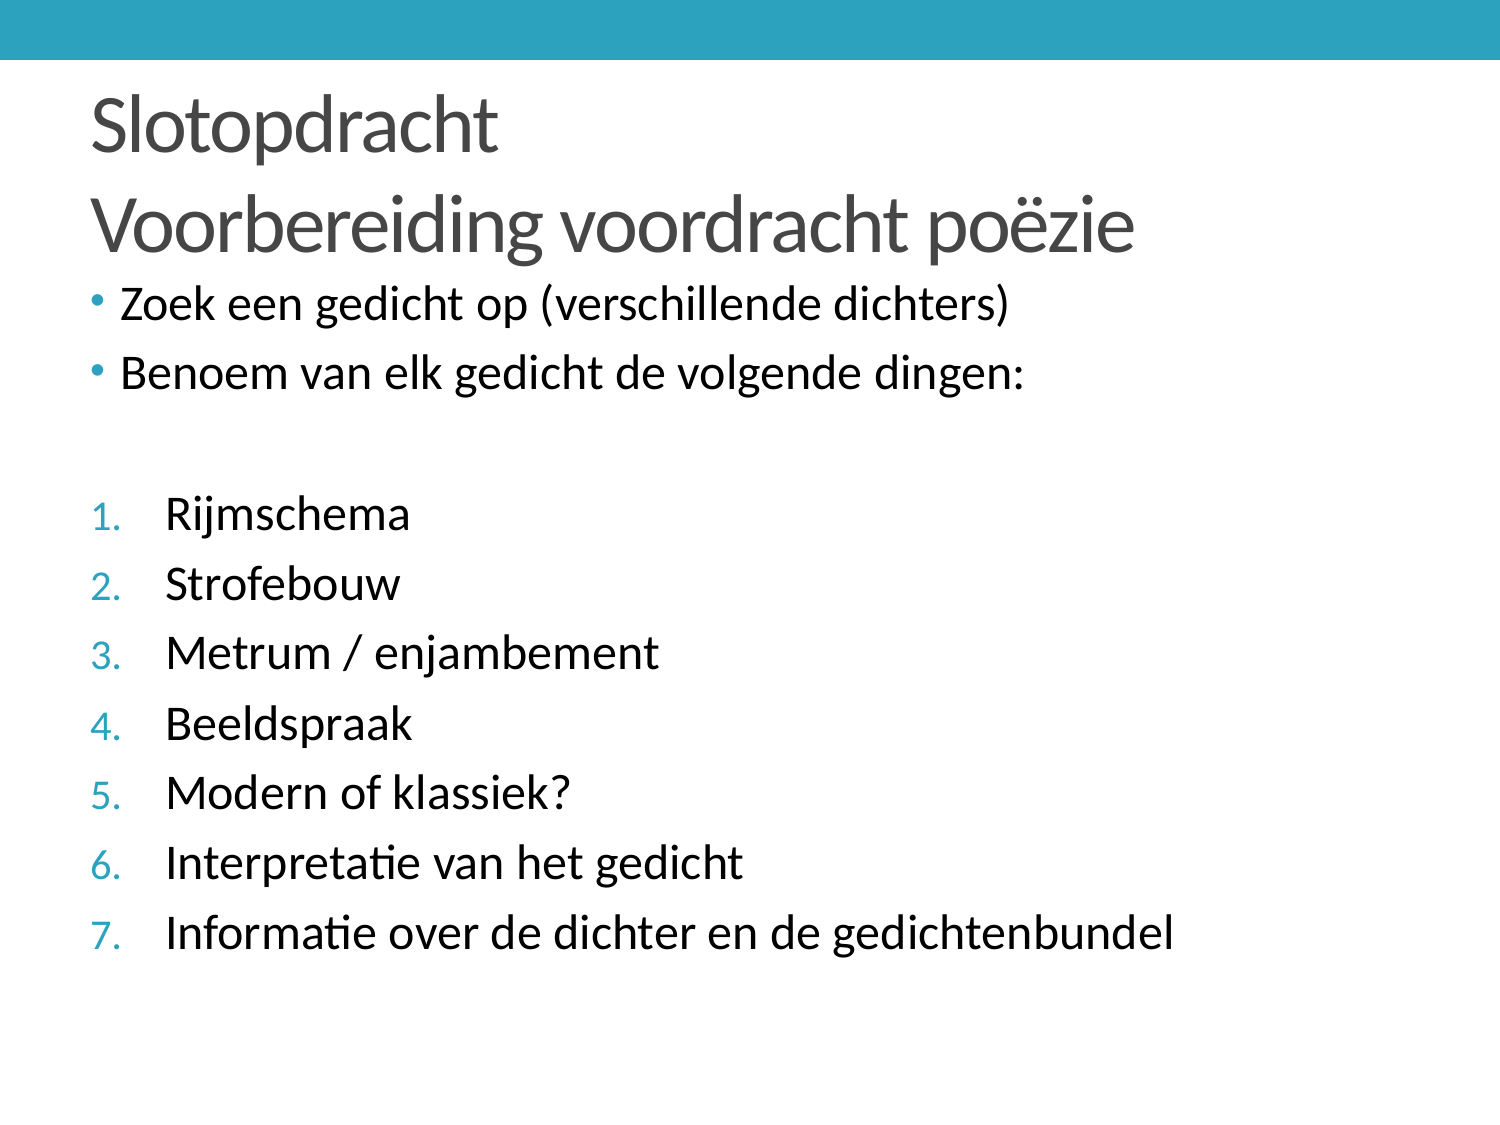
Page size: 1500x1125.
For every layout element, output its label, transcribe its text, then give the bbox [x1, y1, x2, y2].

title Slotopdracht Voorbereiding voordracht poëzie [75, 87, 1425, 250]
list Zoek een gedicht op (verschillende dichters) Benoem van elk gedicht de volgende dingen: Rijmschema Strofebouw Metrum / enjambement Beeldspraak Modern of klassiek? Interpretatie van het gedicht Informatie over de dichter en de gedichtenbundel [75, 262, 1425, 1063]
